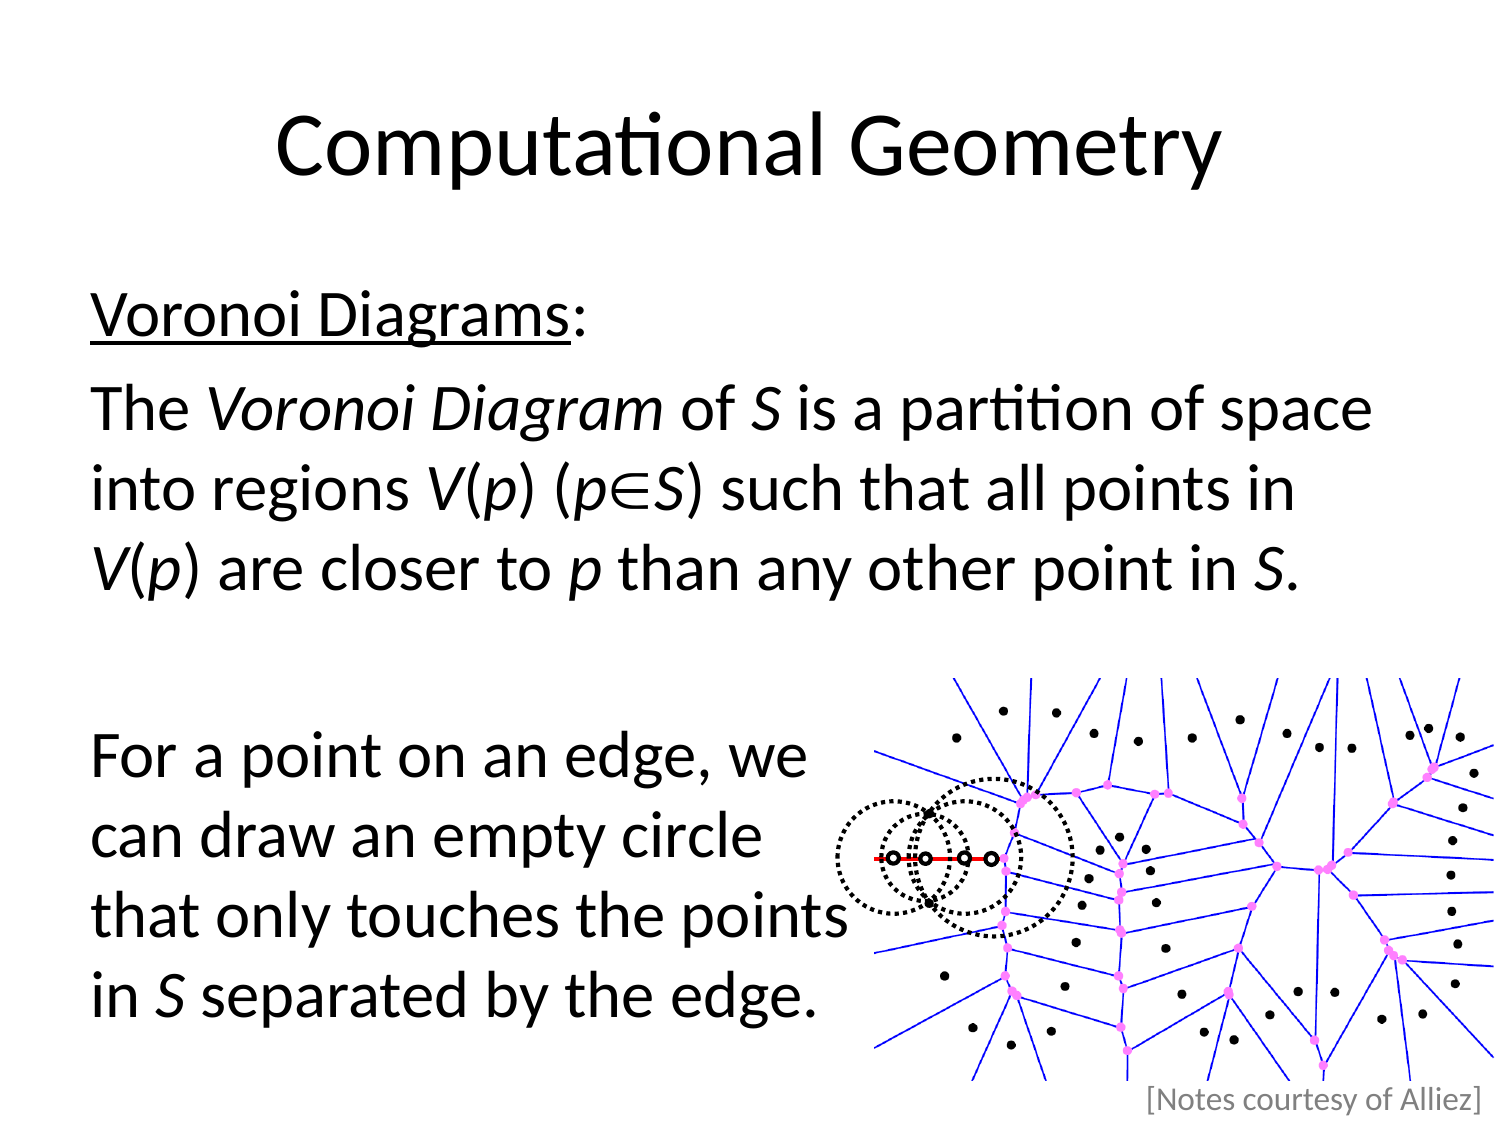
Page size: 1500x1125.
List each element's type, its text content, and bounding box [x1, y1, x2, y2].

title Computational Geometry [75, 45, 1425, 233]
text_box [Notes courtesy of Alliez] [1130, 1089, 1498, 1125]
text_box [914, 778, 1073, 937]
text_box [837, 800, 907, 914]
list Voronoi Diagrams: The Voronoi Diagram of S is a partition of space into regions V(p) (pS) such that all points in V(p) are closer to p than any other point in S. For a point on an edge, we can draw an empty circle that only touches the points in S separated by the edge. [75, 262, 1425, 1125]
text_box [881, 813, 903, 902]
picture [873, 678, 1498, 1082]
